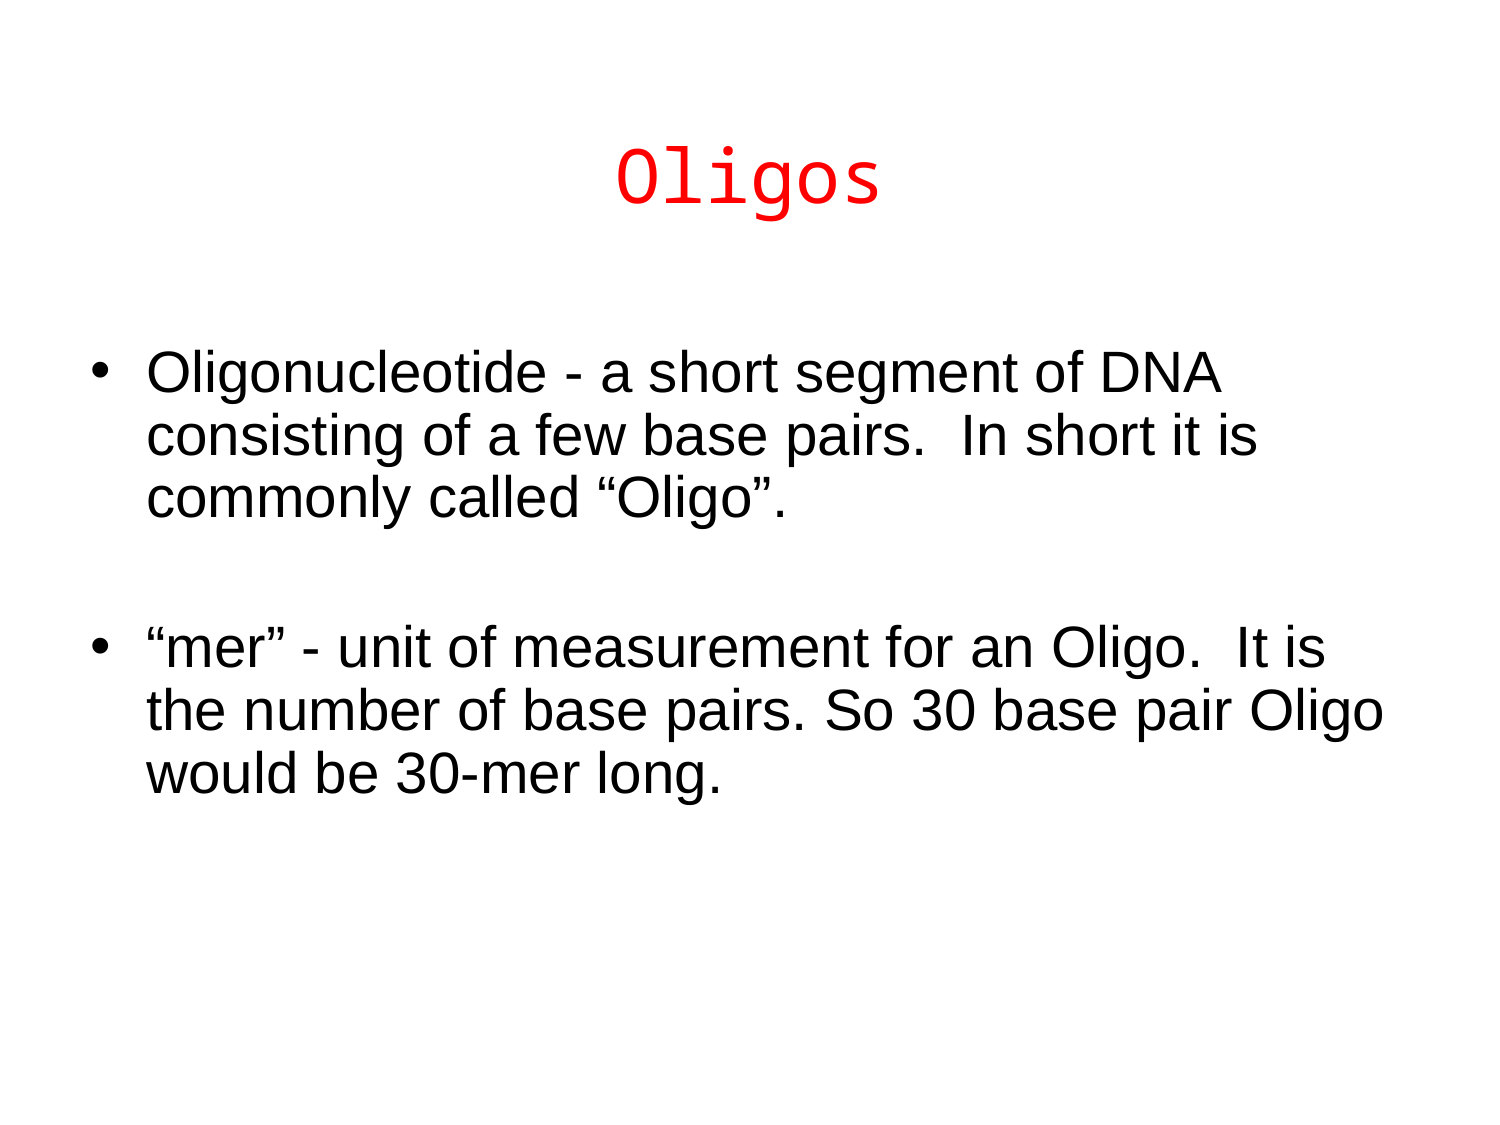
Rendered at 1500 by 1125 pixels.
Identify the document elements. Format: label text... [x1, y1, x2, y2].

title Oligos [75, 45, 1425, 233]
list Oligonucleotide - a short segment of DNA consisting of a few base pairs. In short it is commonly called “Oligo”. “mer” - unit of measurement for an Oligo. It is the number of base pairs. So 30 base pair Oligo would be 30-mer long. [75, 262, 1425, 1005]
